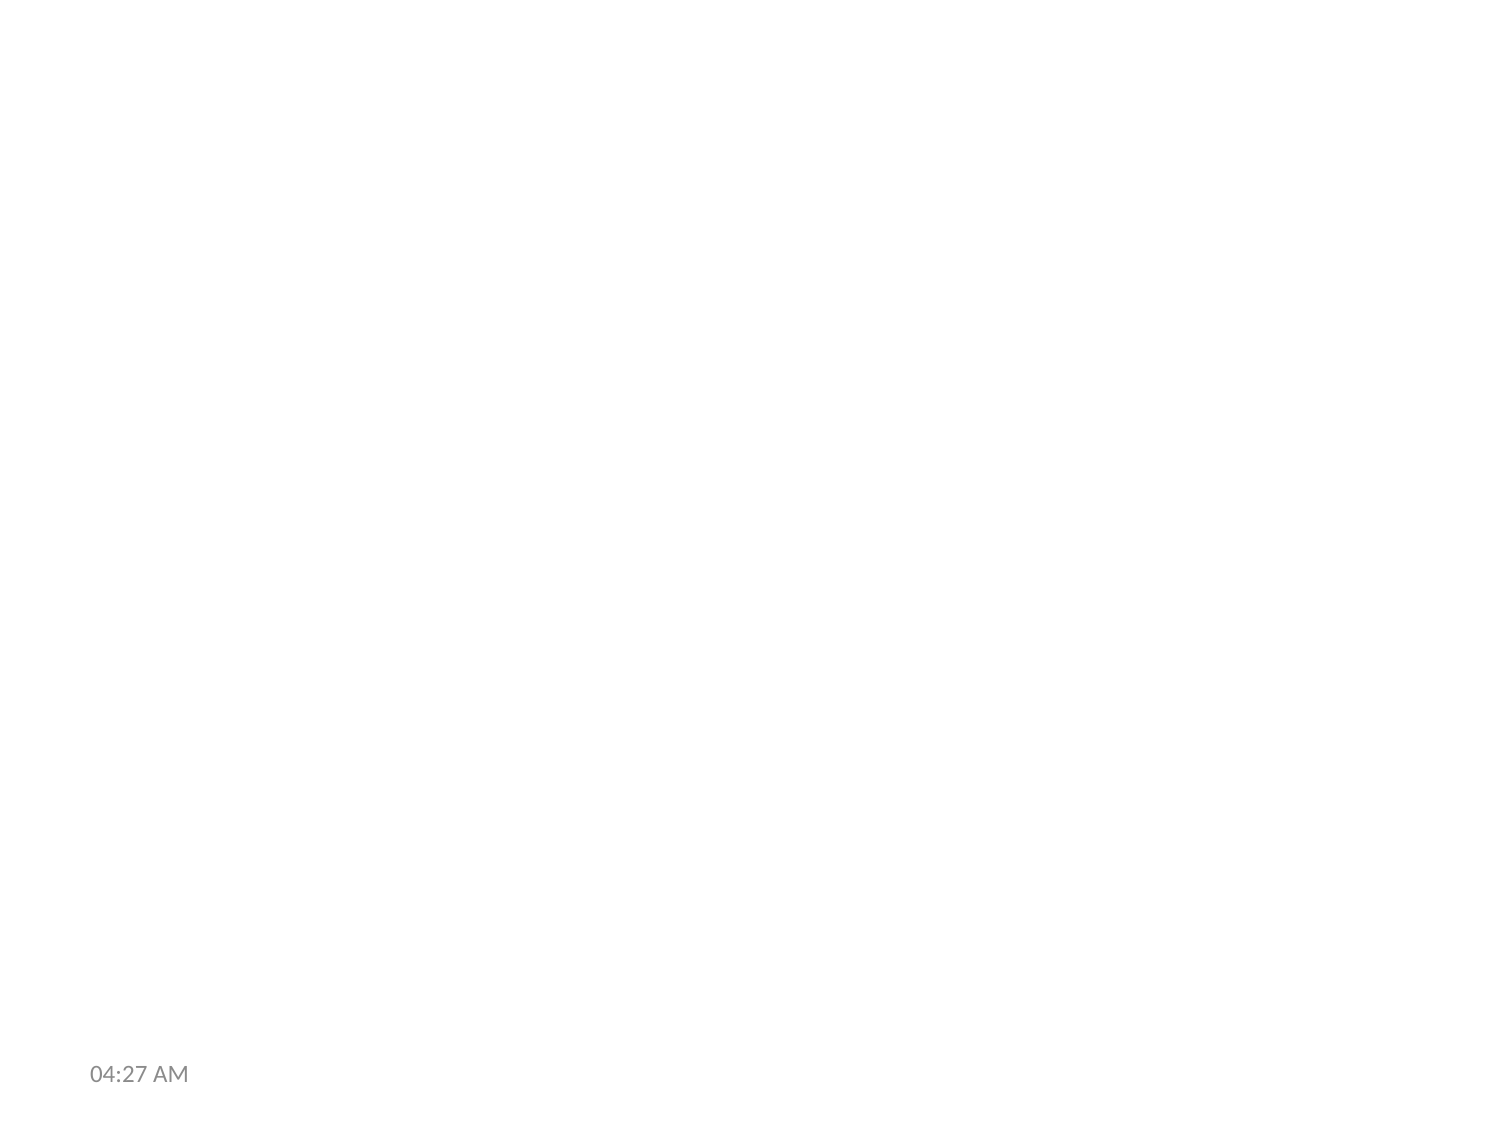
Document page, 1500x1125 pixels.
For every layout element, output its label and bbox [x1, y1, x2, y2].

slide_number [75, 1042, 425, 1103]
